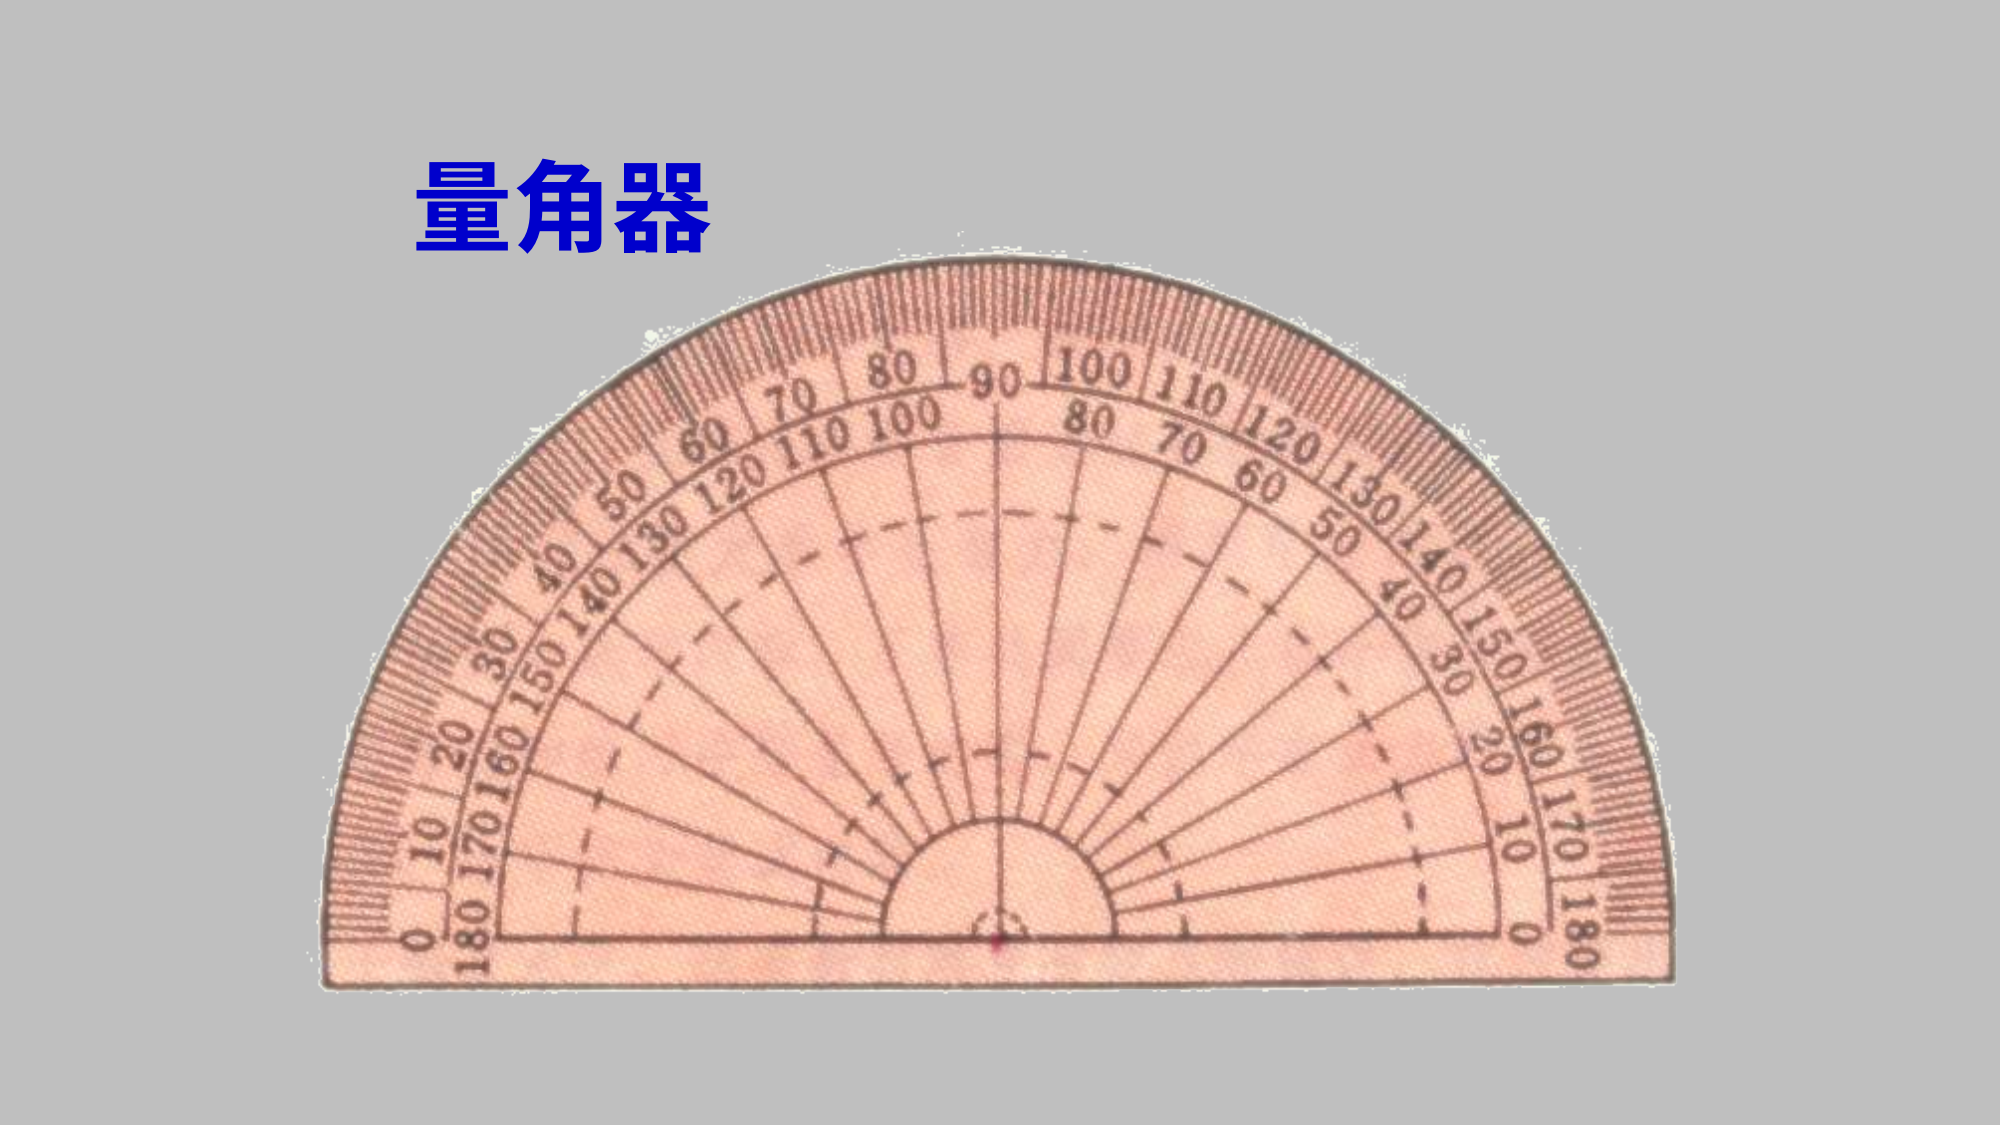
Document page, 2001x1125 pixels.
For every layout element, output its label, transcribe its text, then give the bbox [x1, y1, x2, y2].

text_box 量角器 [397, 137, 1439, 230]
picture [291, 231, 1710, 1044]
